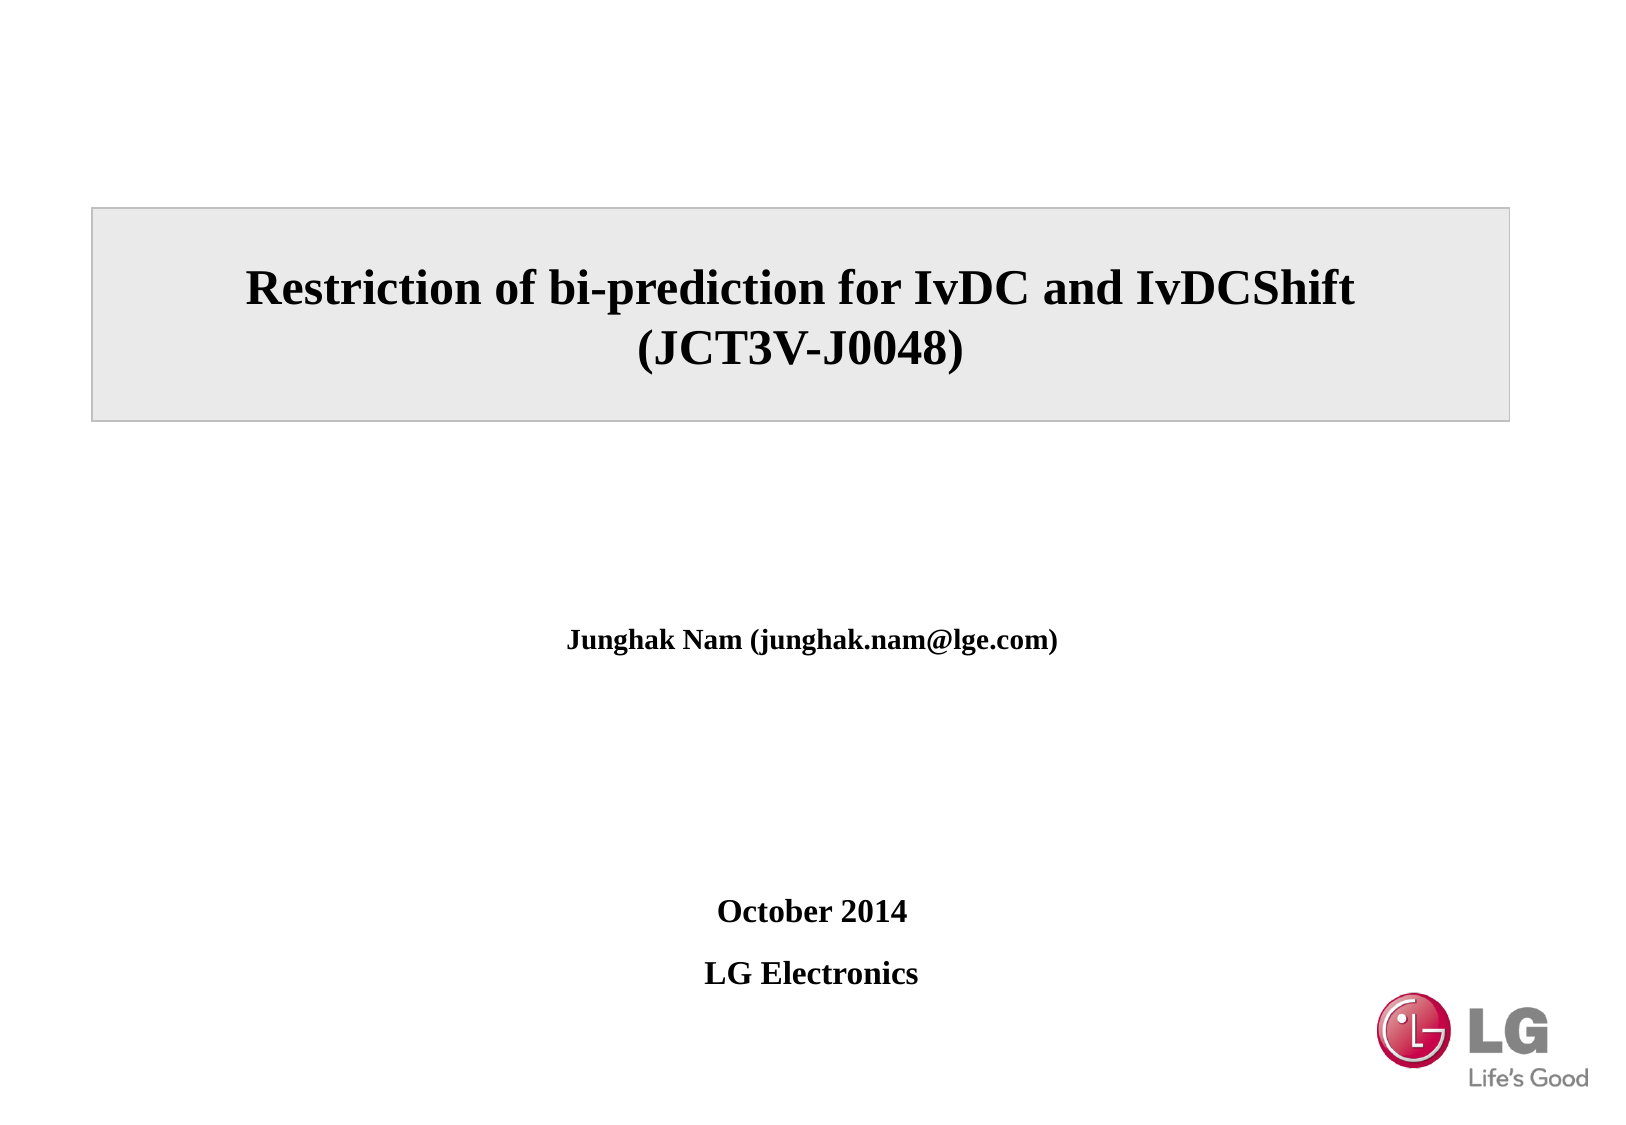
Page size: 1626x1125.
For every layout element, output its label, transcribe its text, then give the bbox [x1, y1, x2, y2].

text_box Restriction of bi-prediction for IvDC and IvDCShift (JCT3V-J0048) [91, 208, 1510, 421]
picture [1375, 985, 1588, 1093]
text_box LG Electronics [651, 944, 972, 999]
text_box October 2014 [664, 882, 961, 937]
text_box Junghak Nam (junghak.nam@lge.com) [0, 609, 1625, 663]
